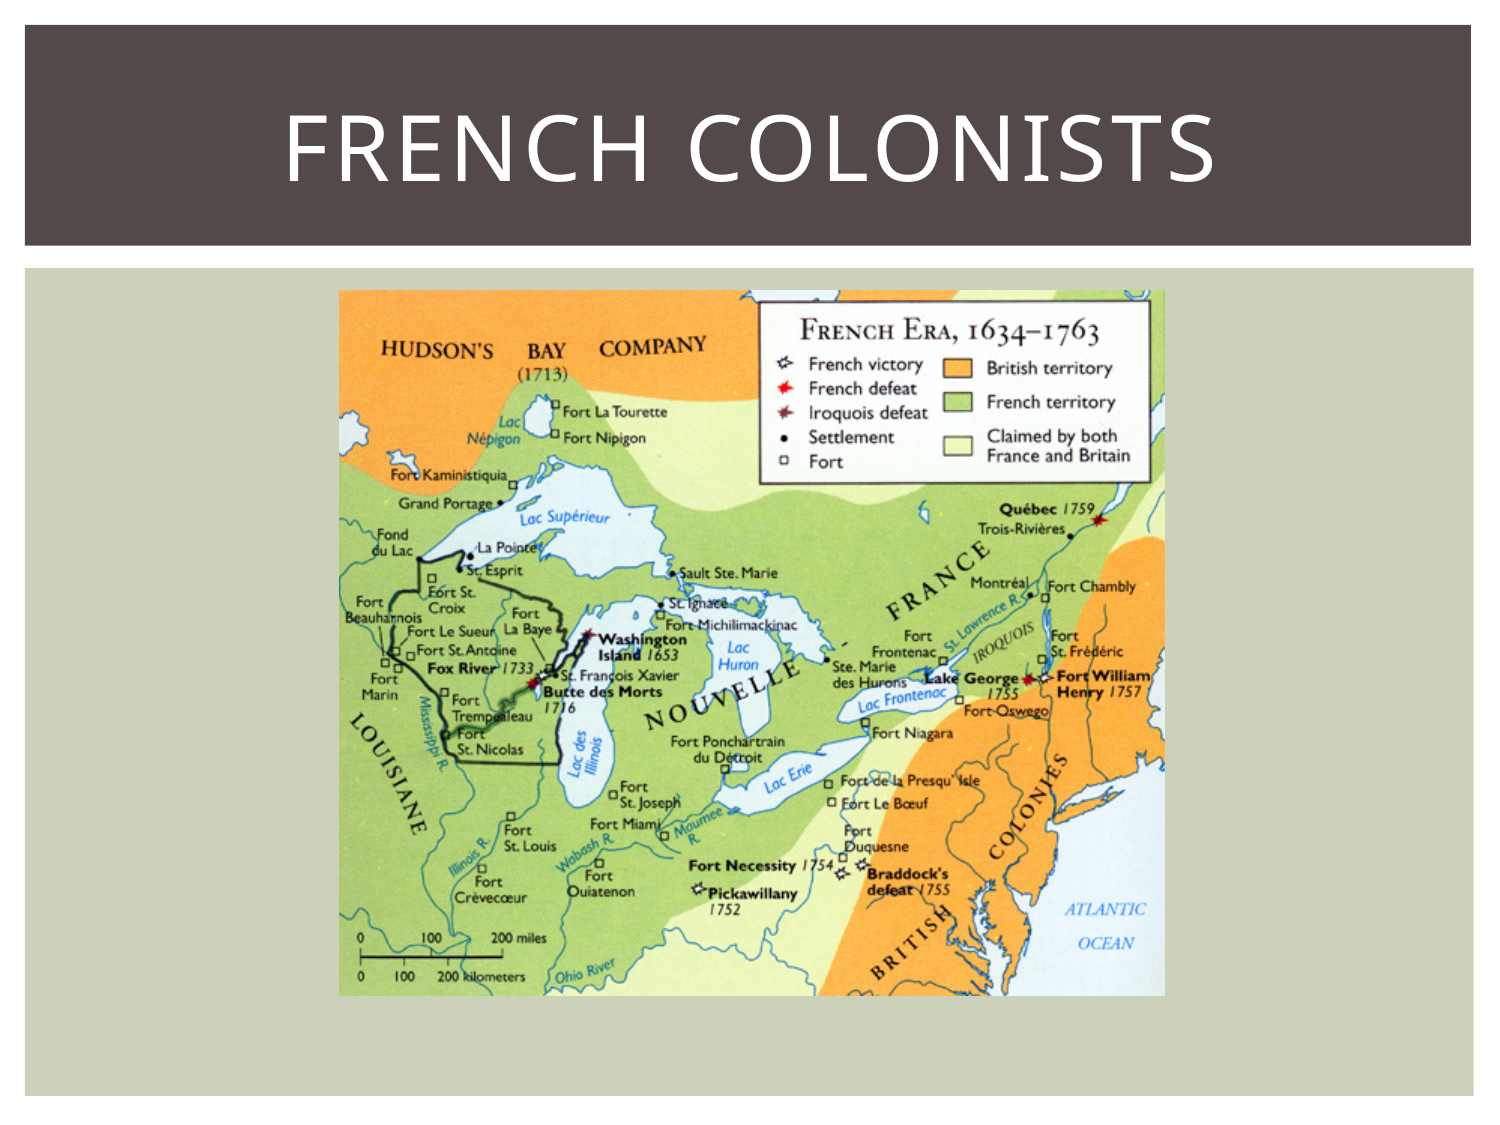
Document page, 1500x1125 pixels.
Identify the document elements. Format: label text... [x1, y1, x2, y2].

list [339, 290, 1165, 997]
title French Colonists [62, 58, 1438, 232]
